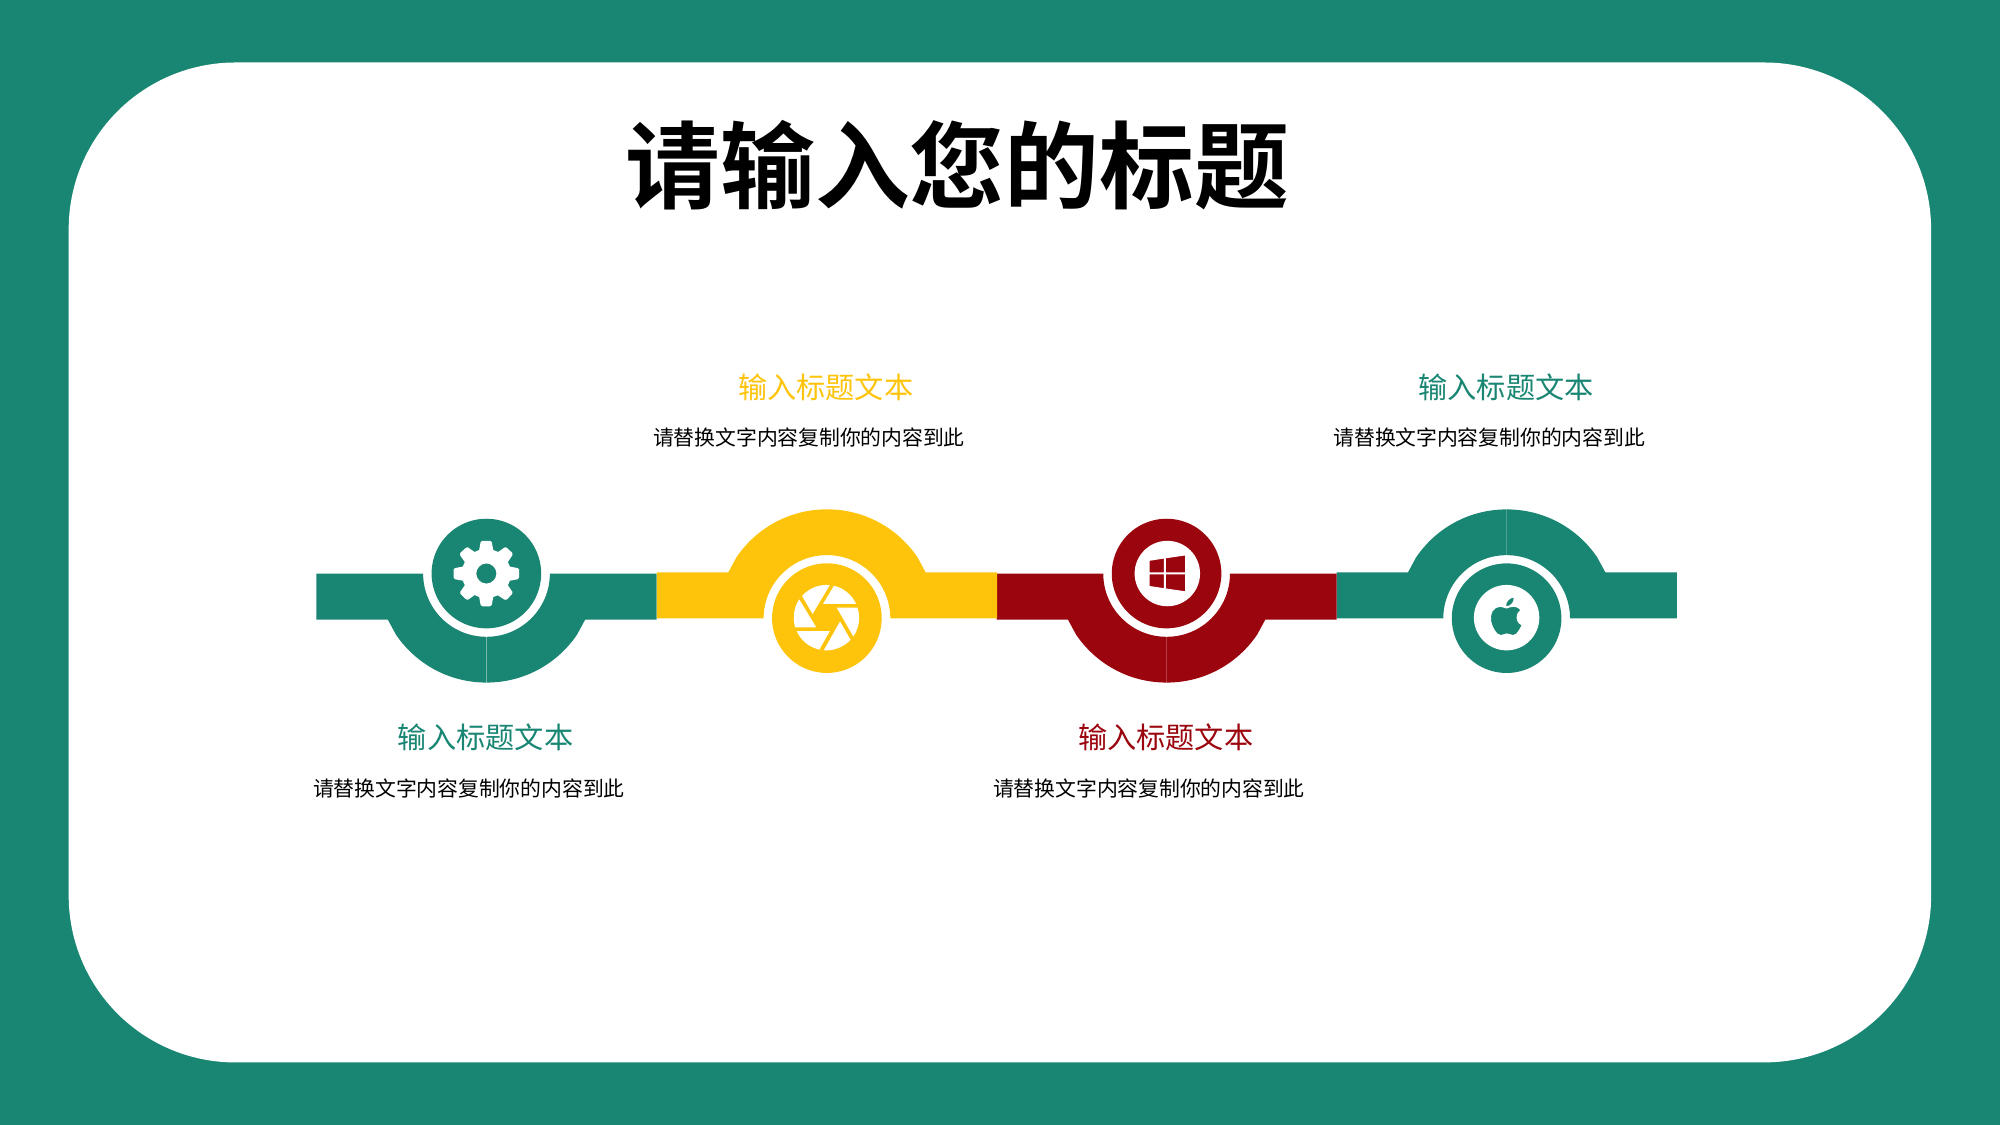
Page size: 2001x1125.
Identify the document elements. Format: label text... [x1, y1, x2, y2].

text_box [1318, 361, 1695, 504]
text_box 请输入您的标题 [625, 106, 1309, 221]
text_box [978, 711, 1355, 854]
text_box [316, 518, 657, 683]
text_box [638, 361, 1015, 504]
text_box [996, 518, 1337, 683]
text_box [298, 711, 675, 854]
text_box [1336, 509, 1677, 674]
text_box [656, 509, 997, 674]
